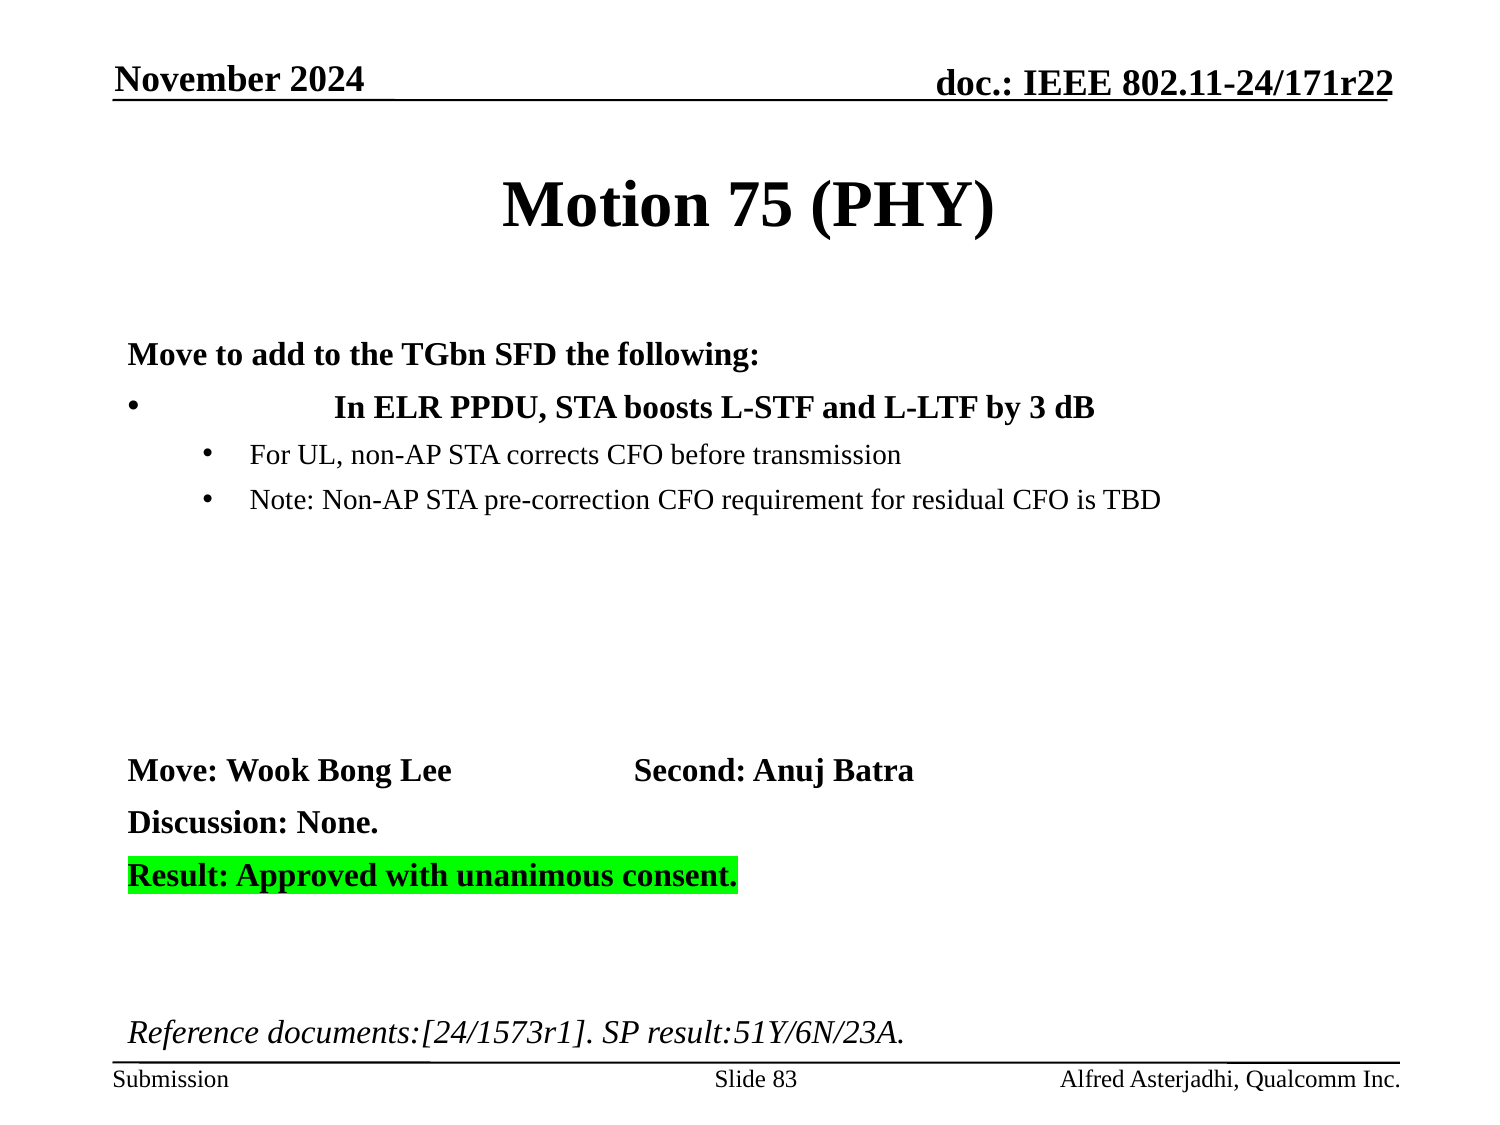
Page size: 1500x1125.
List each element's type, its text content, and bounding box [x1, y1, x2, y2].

footer Alfred Asterjadhi, Qualcomm Inc. [878, 1061, 1402, 1093]
slide_number Slide 83 [712, 1061, 800, 1123]
list Move to add to the TGbn SFD the following: In ELR PPDU, STA boosts L-STF and L-LTF by 3 dB For UL, non-AP STA corrects CFO before transmission Note: Non-AP STA pre-correction CFO requirement for residual CFO is TBD Move: Wook Bong Lee Second: Anuj Batra Discussion: None. Result: Approved with unanimous consent. Reference documents:[24/1573r1]. SP result:51Y/6N/23A. [112, 324, 1388, 1000]
title Motion 75 (PHY) [112, 112, 1388, 288]
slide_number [114, 54, 423, 100]
